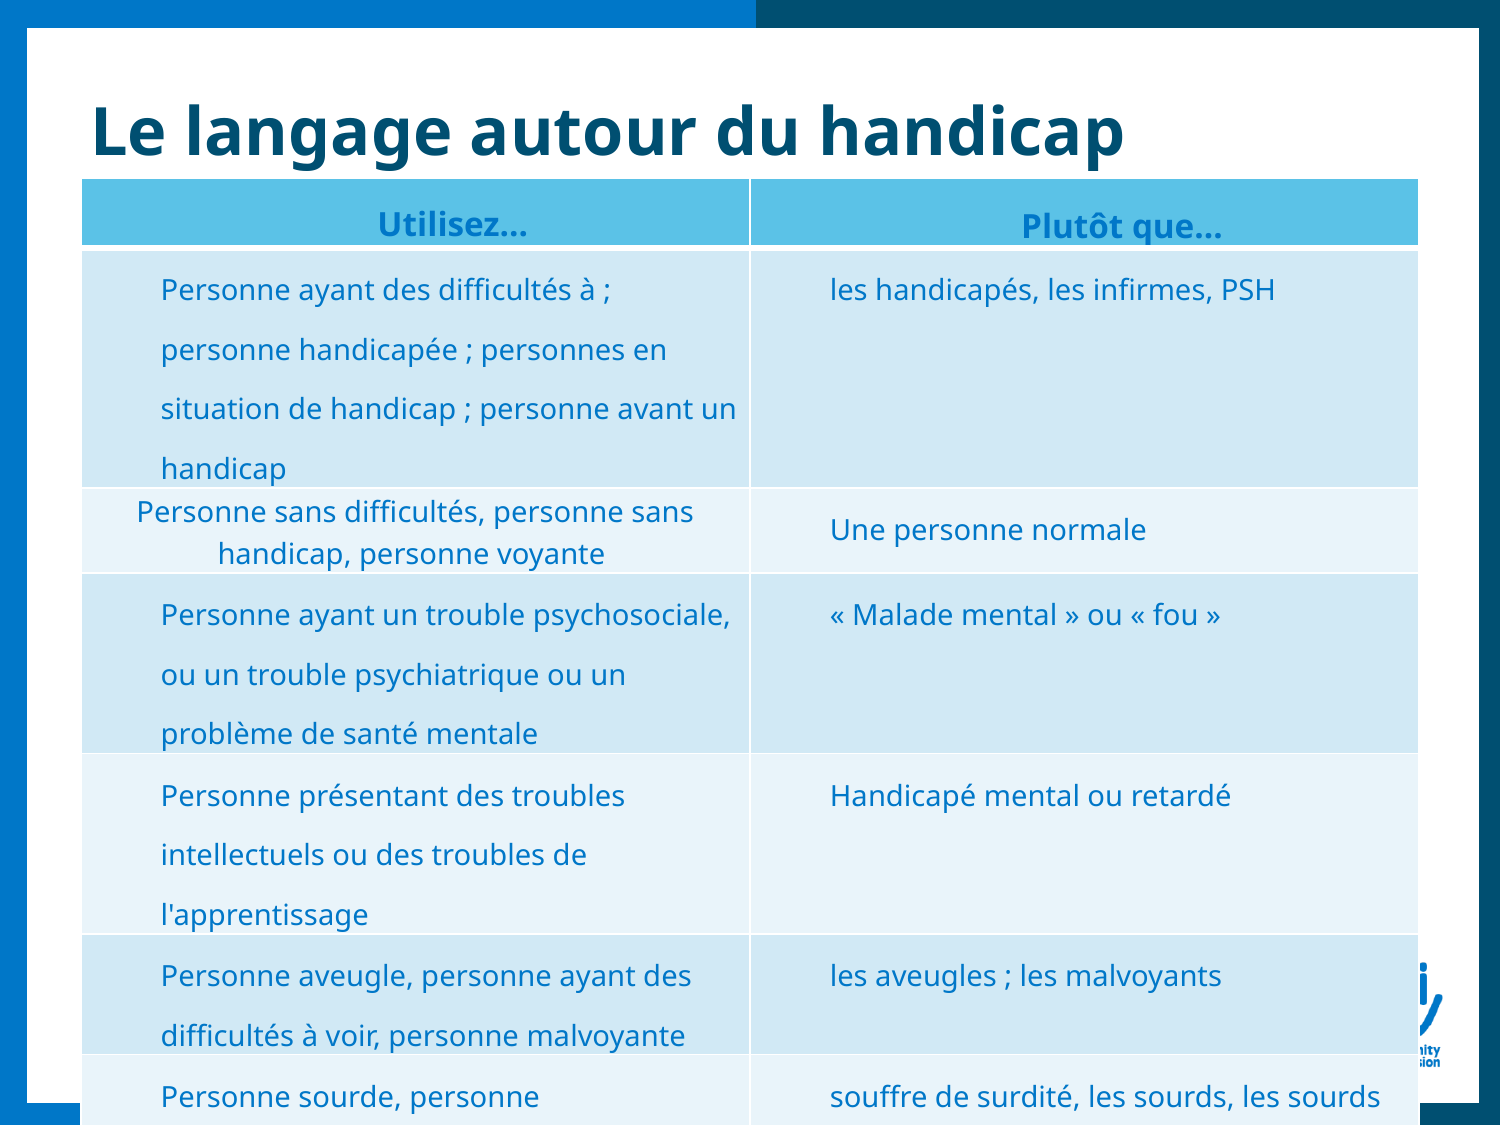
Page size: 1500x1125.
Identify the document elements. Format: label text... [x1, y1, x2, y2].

table_cell souffre de surdité, les sourds, les sourds et muets, les sourds-muets [751, 1055, 1418, 1125]
table_cell Personne ayant des difficultés à ; personne handicapée ; personnes en situation de handicap ; personne avant un handicap [82, 251, 749, 487]
table_cell Handicapé mental ou retardé [751, 754, 1418, 933]
picture [1420, 942, 1451, 1078]
table_cell Personne sans difficultés, personne sans handicap, personne voyante [82, 489, 749, 572]
table_cell Personne ayant un trouble psychosociale, ou un trouble psychiatrique ou un problème de santé mentale [82, 574, 749, 753]
table_cell les handicapés, les infirmes, PSH [751, 251, 1418, 487]
table_cell Personne sourde, personne malentendante ; [82, 1055, 749, 1125]
table_cell Une personne normale [751, 489, 1418, 572]
table_header Utilisez… [82, 179, 749, 245]
table_cell les aveugles ; les malvoyants [751, 935, 1418, 1054]
table_header Plutôt que… [751, 179, 1418, 245]
title Le langage autour du handicap [78, 38, 1419, 220]
table_cell Personne présentant des troubles intellectuels ou des troubles de l'apprentissage [82, 754, 749, 933]
table_cell Personne aveugle, personne ayant des difficultés à voir, personne malvoyante [82, 935, 749, 1054]
table_cell « Malade mental » ou « fou » [751, 574, 1418, 753]
